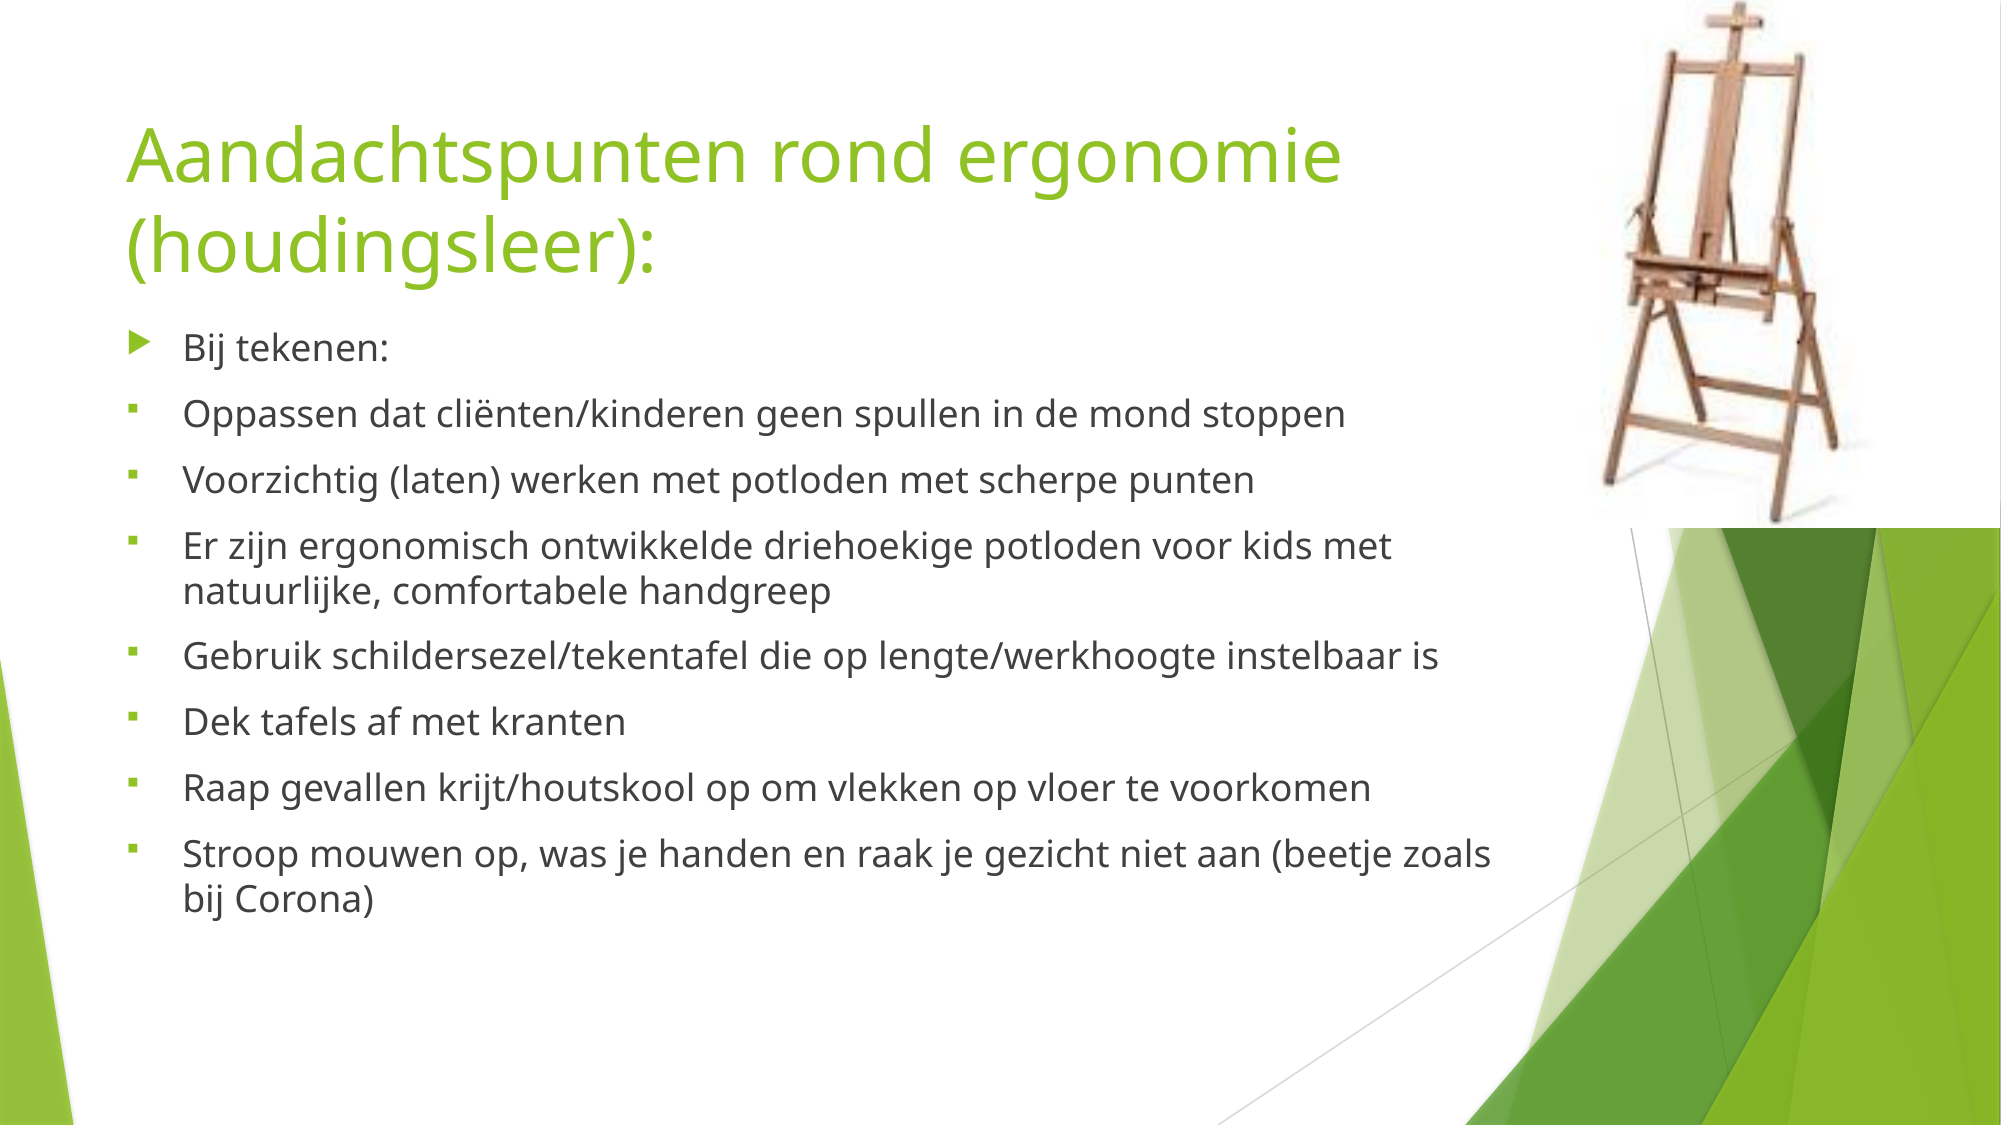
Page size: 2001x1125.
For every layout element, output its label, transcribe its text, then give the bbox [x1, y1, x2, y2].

list Bij tekenen: Oppassen dat cliënten/kinderen geen spullen in de mond stoppen Voorzichtig (laten) werken met potloden met scherpe punten Er zijn ergonomisch ontwikkelde driehoekige potloden voor kids met natuurlijke, comfortabele handgreep Gebruik schildersezel/tekentafel die op lengte/werkhoogte instelbaar is Dek tafels af met kranten Raap gevallen krijt/houtskool op om vlekken op vloer te voorkomen Stroop mouwen op, was je handen en raak je gezicht niet aan (beetje zoals bij Corona) [111, 316, 1522, 954]
picture [1472, 0, 2000, 528]
title Aandachtspunten rond ergonomie (houdingsleer): [111, 99, 1467, 316]
